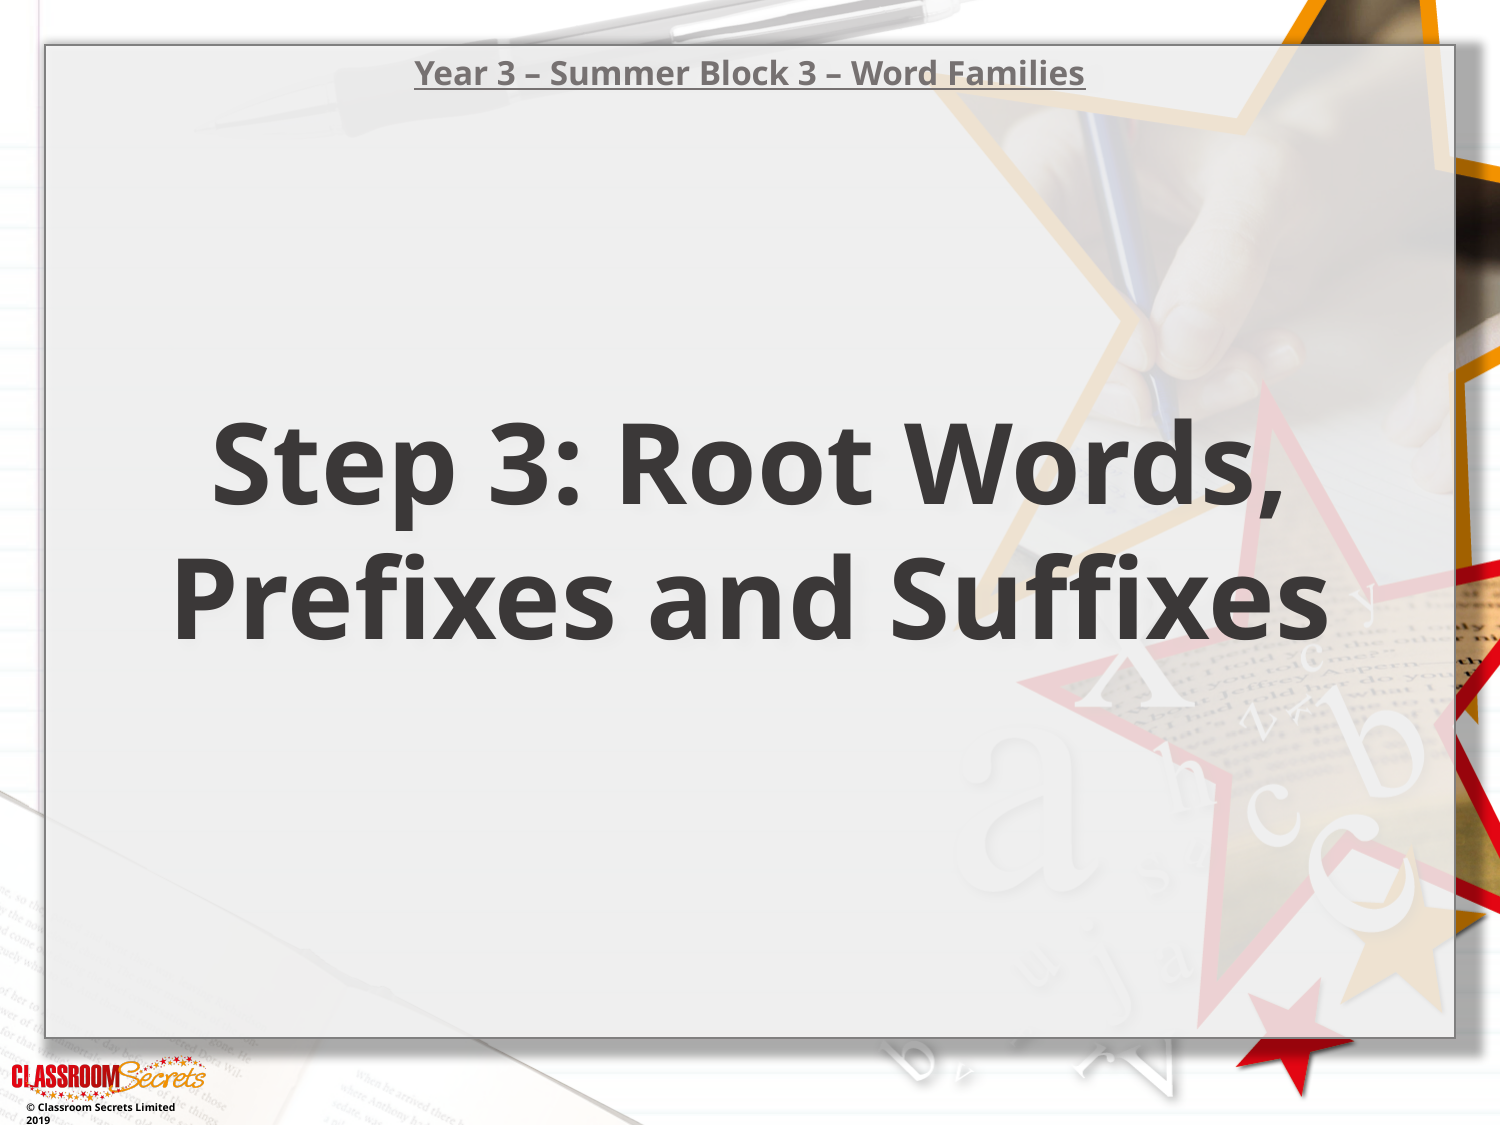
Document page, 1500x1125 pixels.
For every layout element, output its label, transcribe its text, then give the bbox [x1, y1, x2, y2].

text_box Year 3 – Summer Block 3 – Word Families Step 3: Root Words, Prefixes and Suffixes [44, 44, 1456, 1039]
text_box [11, 1055, 217, 1122]
picture [0, 0, 1500, 1125]
